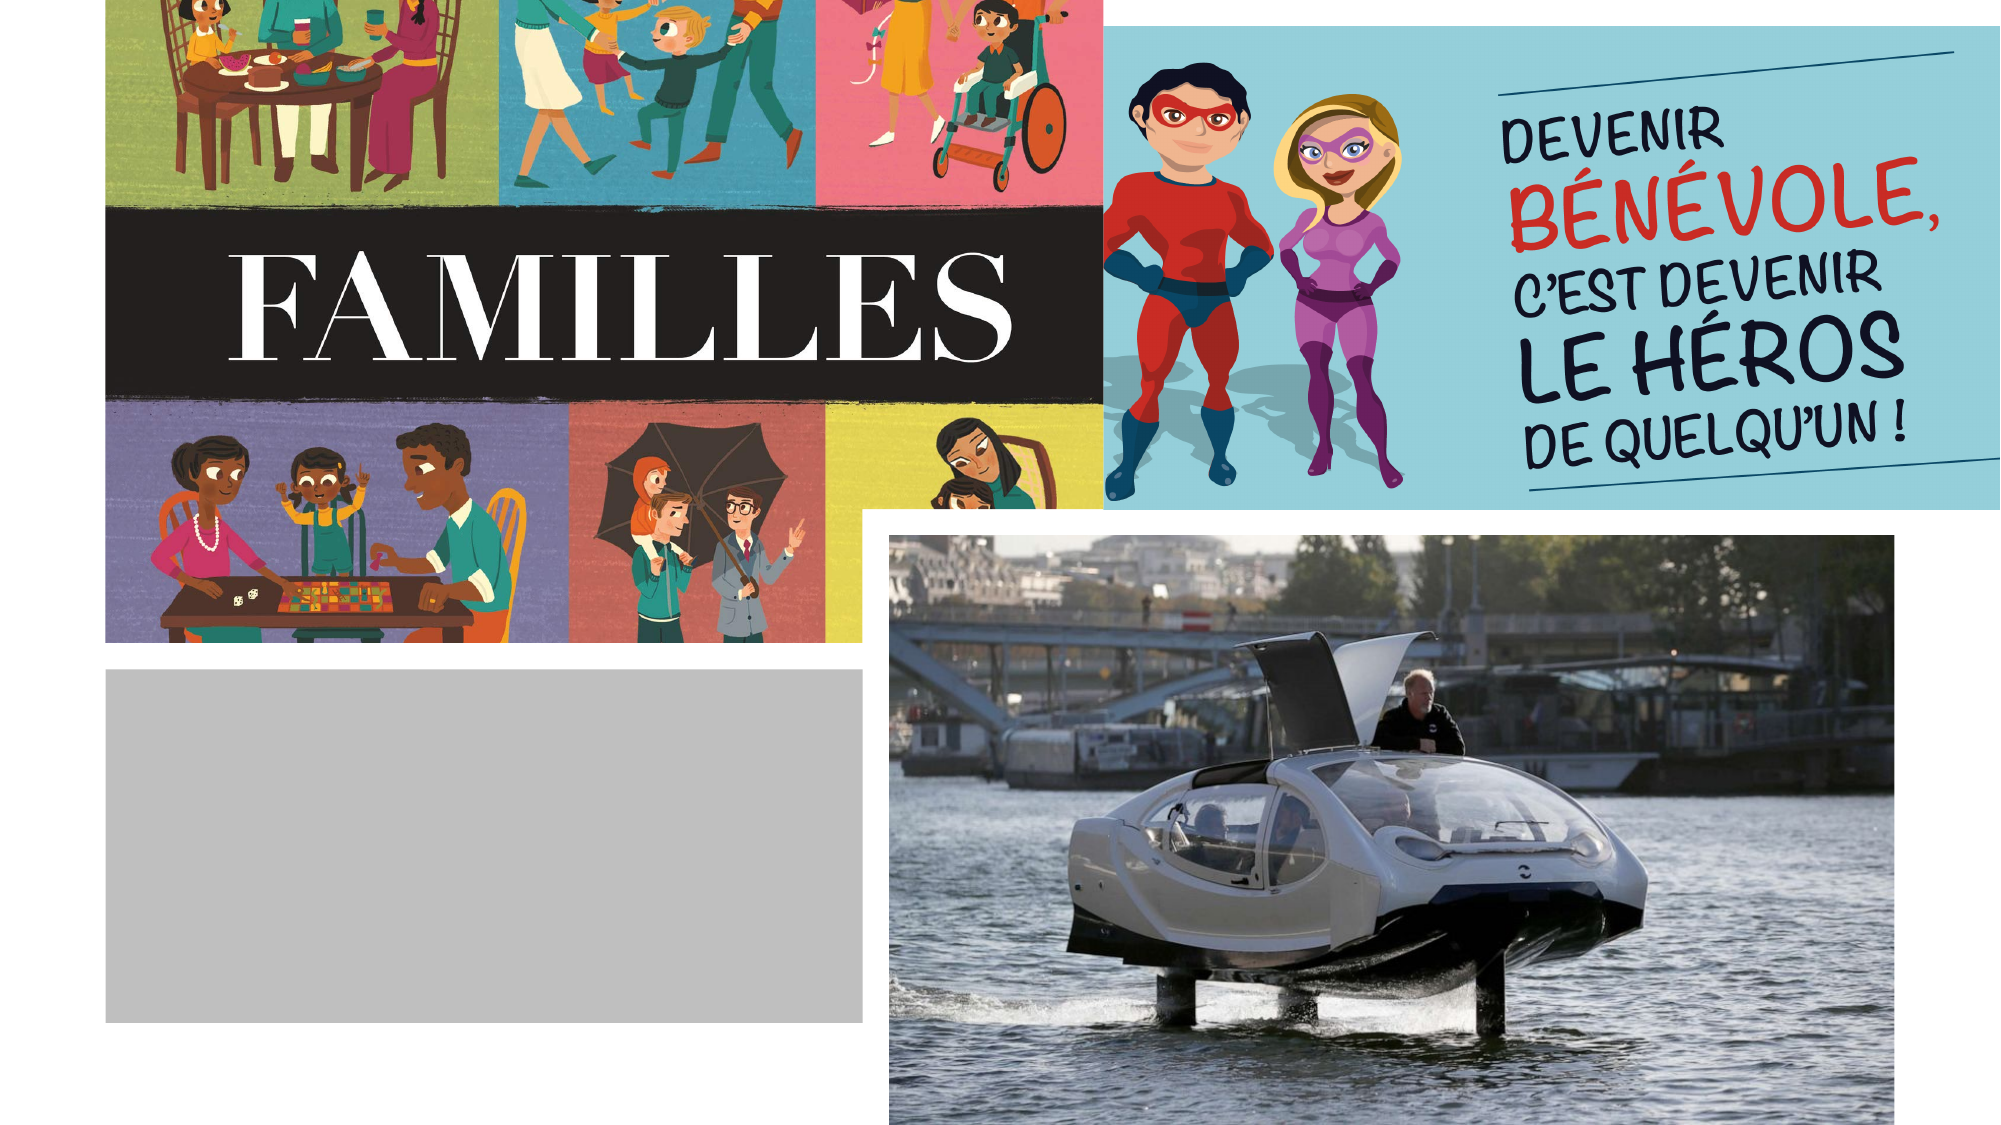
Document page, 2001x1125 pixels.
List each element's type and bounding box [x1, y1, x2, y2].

picture [105, 0, 2000, 1125]
text_box [104, 668, 864, 1024]
